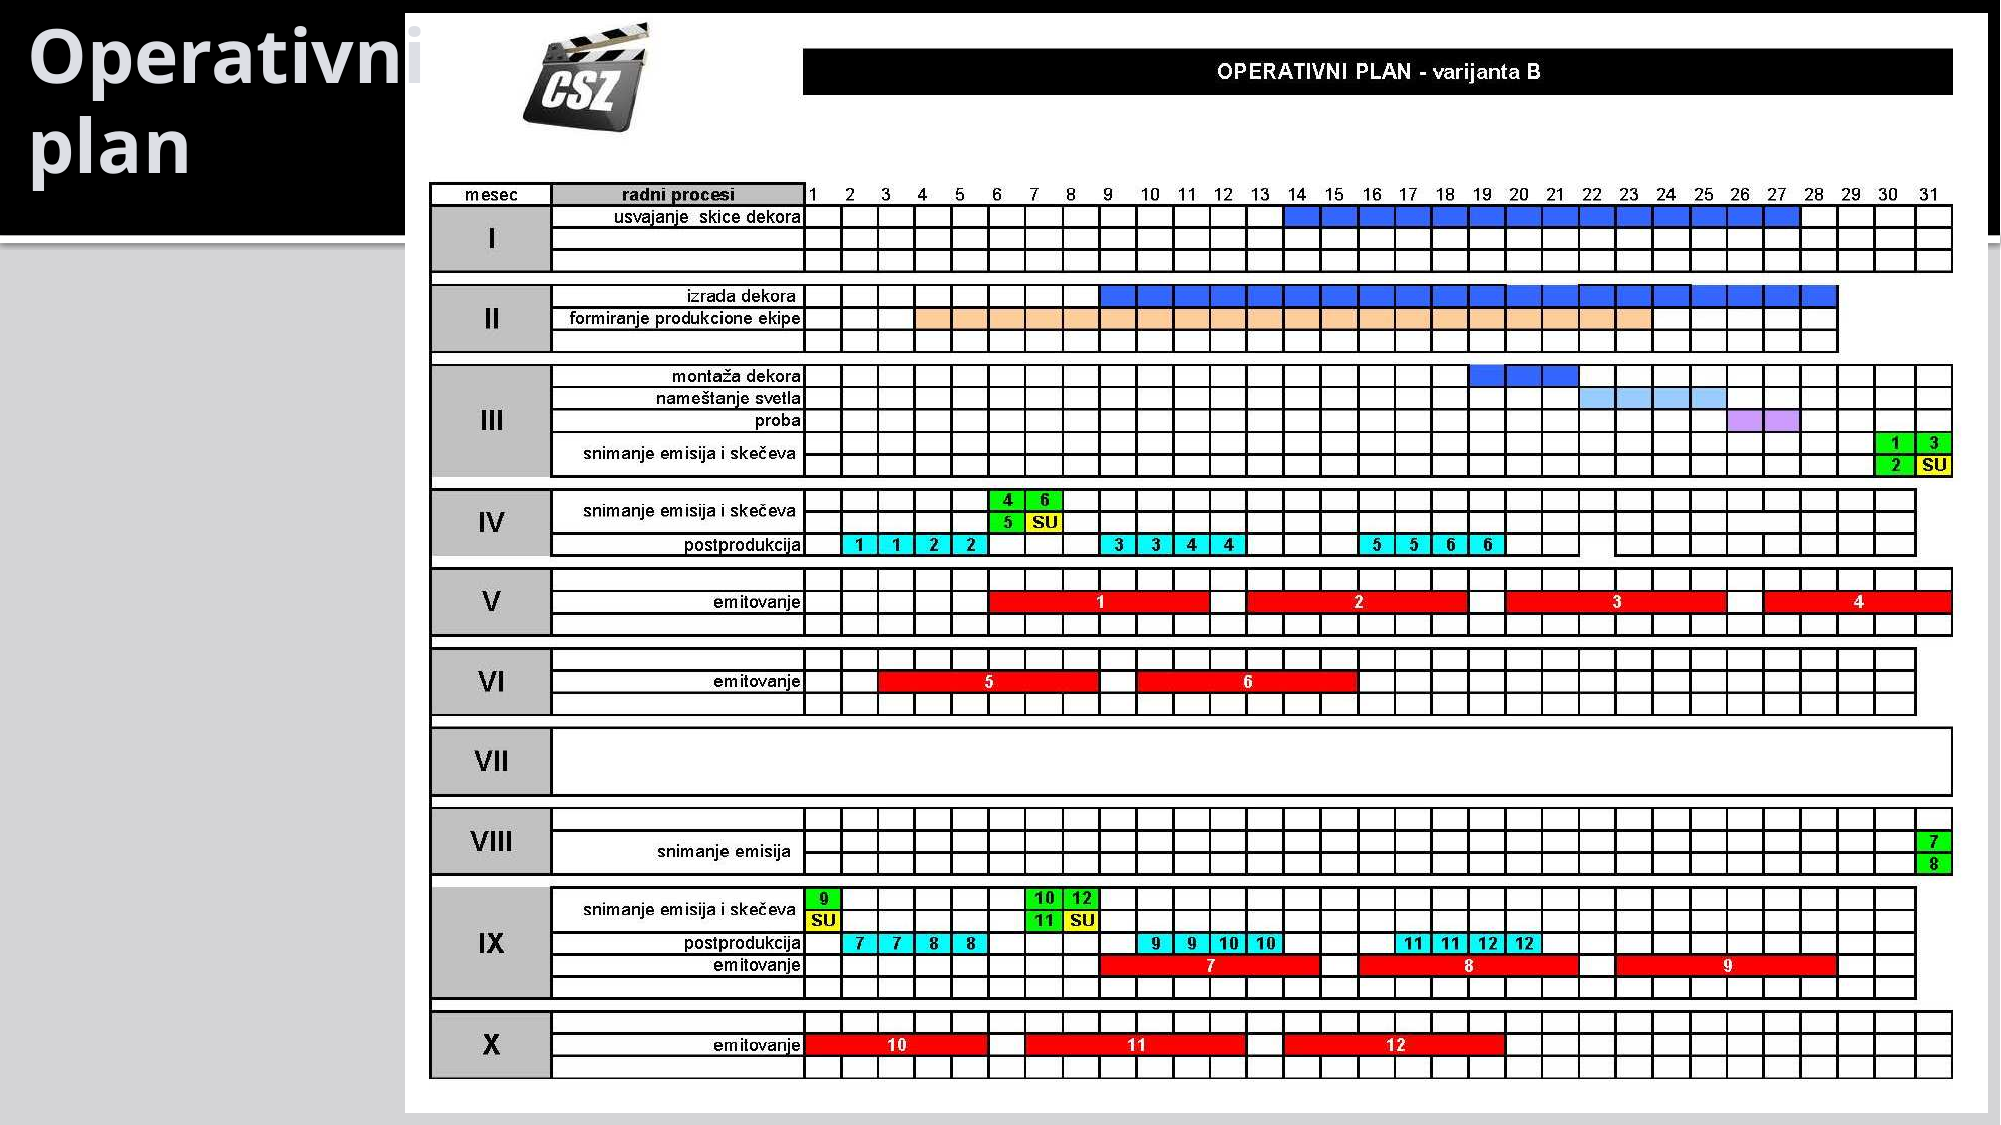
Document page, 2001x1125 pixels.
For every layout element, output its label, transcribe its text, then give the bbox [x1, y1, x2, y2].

picture [405, 13, 1988, 1113]
list [262, 237, 1725, 1125]
text_box Operativni plan [12, 12, 409, 184]
